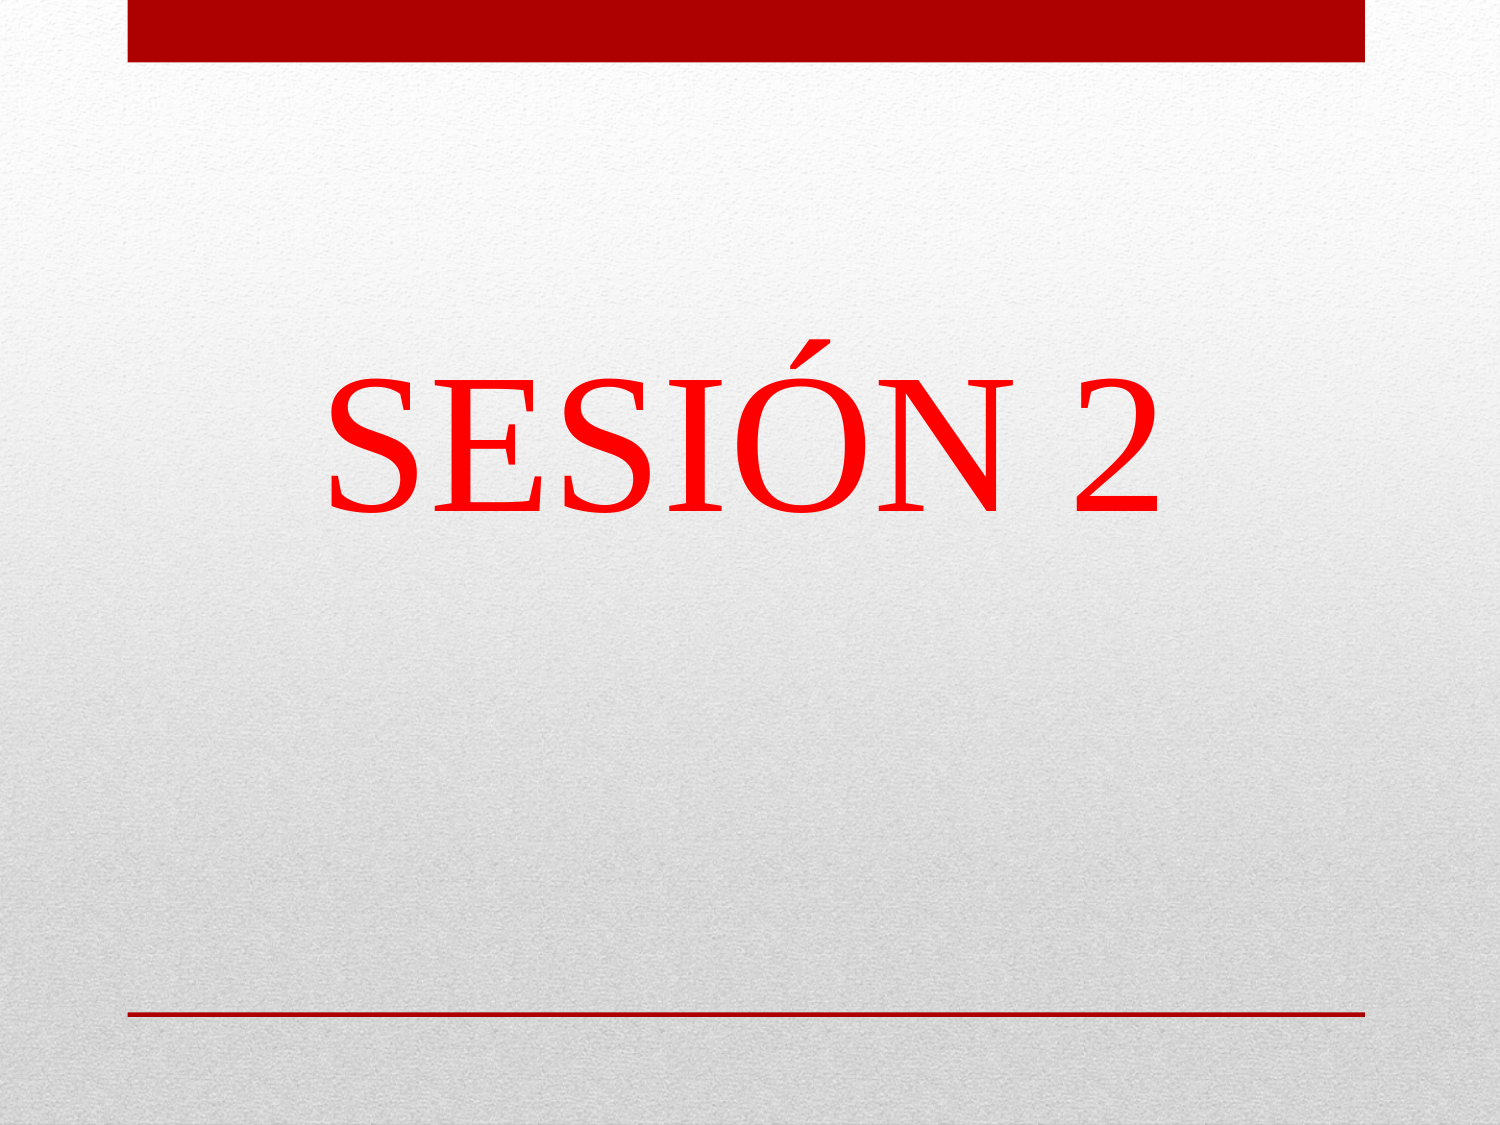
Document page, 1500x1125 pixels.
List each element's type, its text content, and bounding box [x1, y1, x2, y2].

list SESIÓN 2 [125, 112, 1363, 750]
